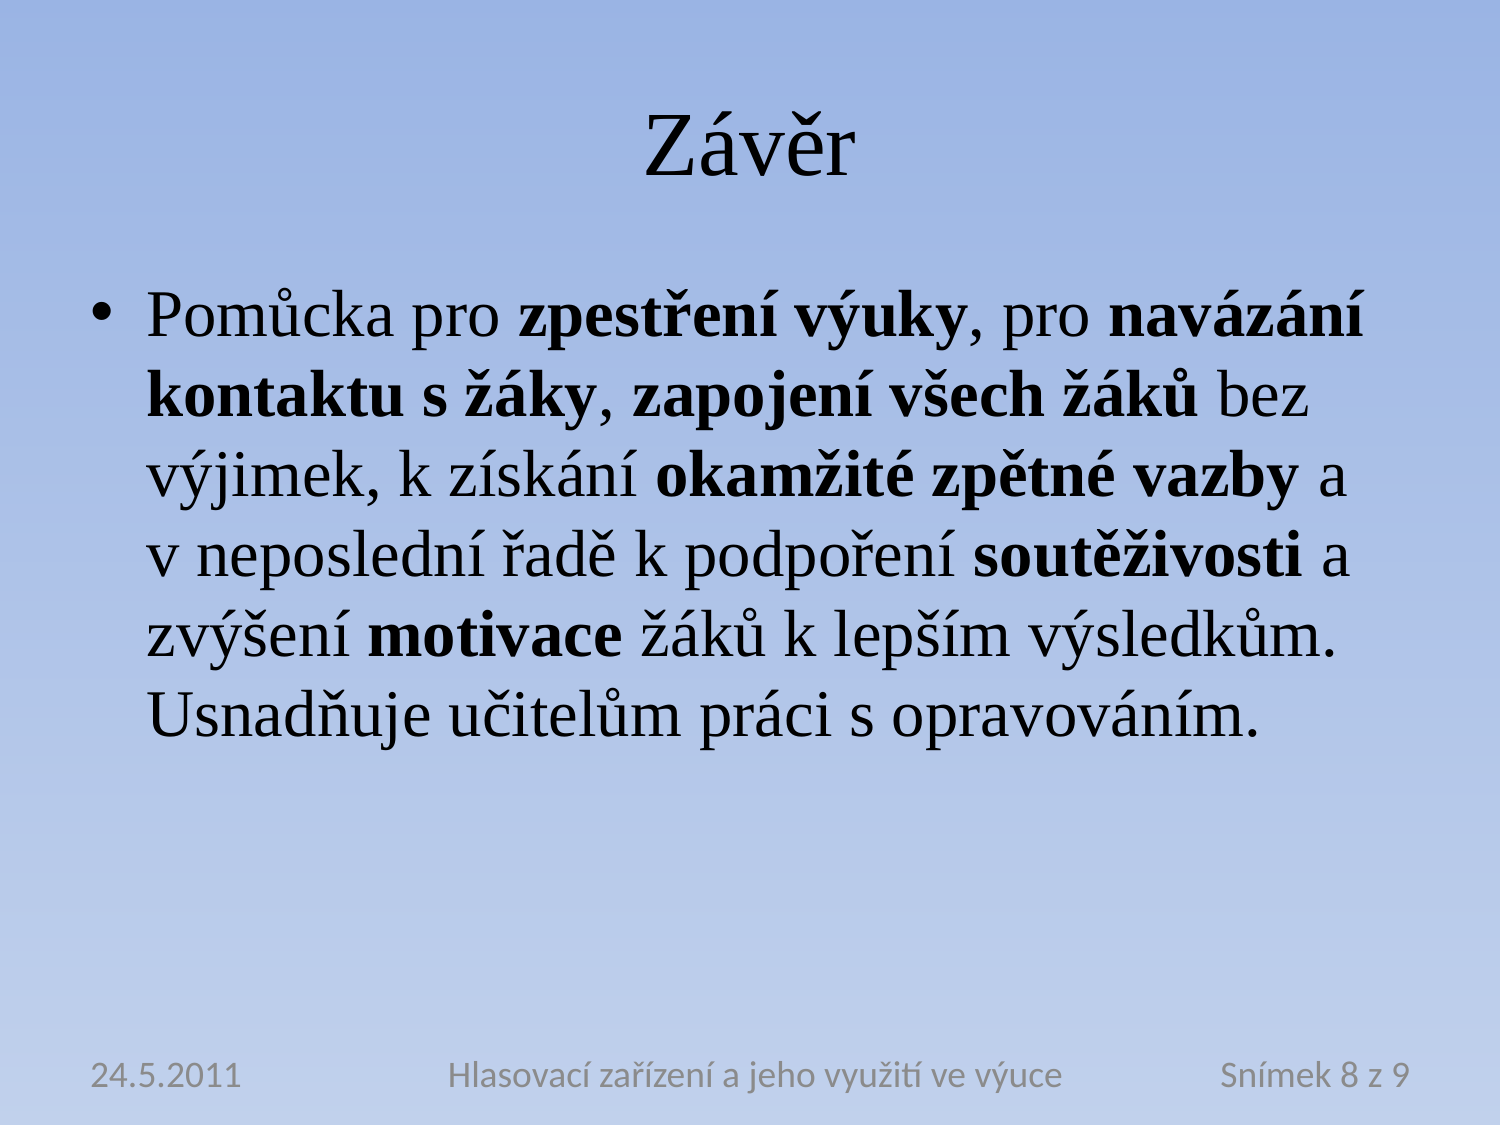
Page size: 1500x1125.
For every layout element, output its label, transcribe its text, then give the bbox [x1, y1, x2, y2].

list Pomůcka pro zpestření výuky, pro navázání kontaktu s žáky, zapojení všech žáků bez výjimek, k získání okamžité zpětné vazby a v neposlední řadě k podpoření soutěživosti a zvýšení motivace žáků k lepším výsledkům. Usnadňuje učitelům práci s opravováním. [74, 262, 1426, 1006]
title Závěr [74, 44, 1426, 233]
footer Hlasovací zařízení a jeho využití ve výuce [430, 1042, 1074, 1103]
slide_number Snímek 8 z 9 [1074, 1042, 1425, 1103]
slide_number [75, 1042, 425, 1103]
